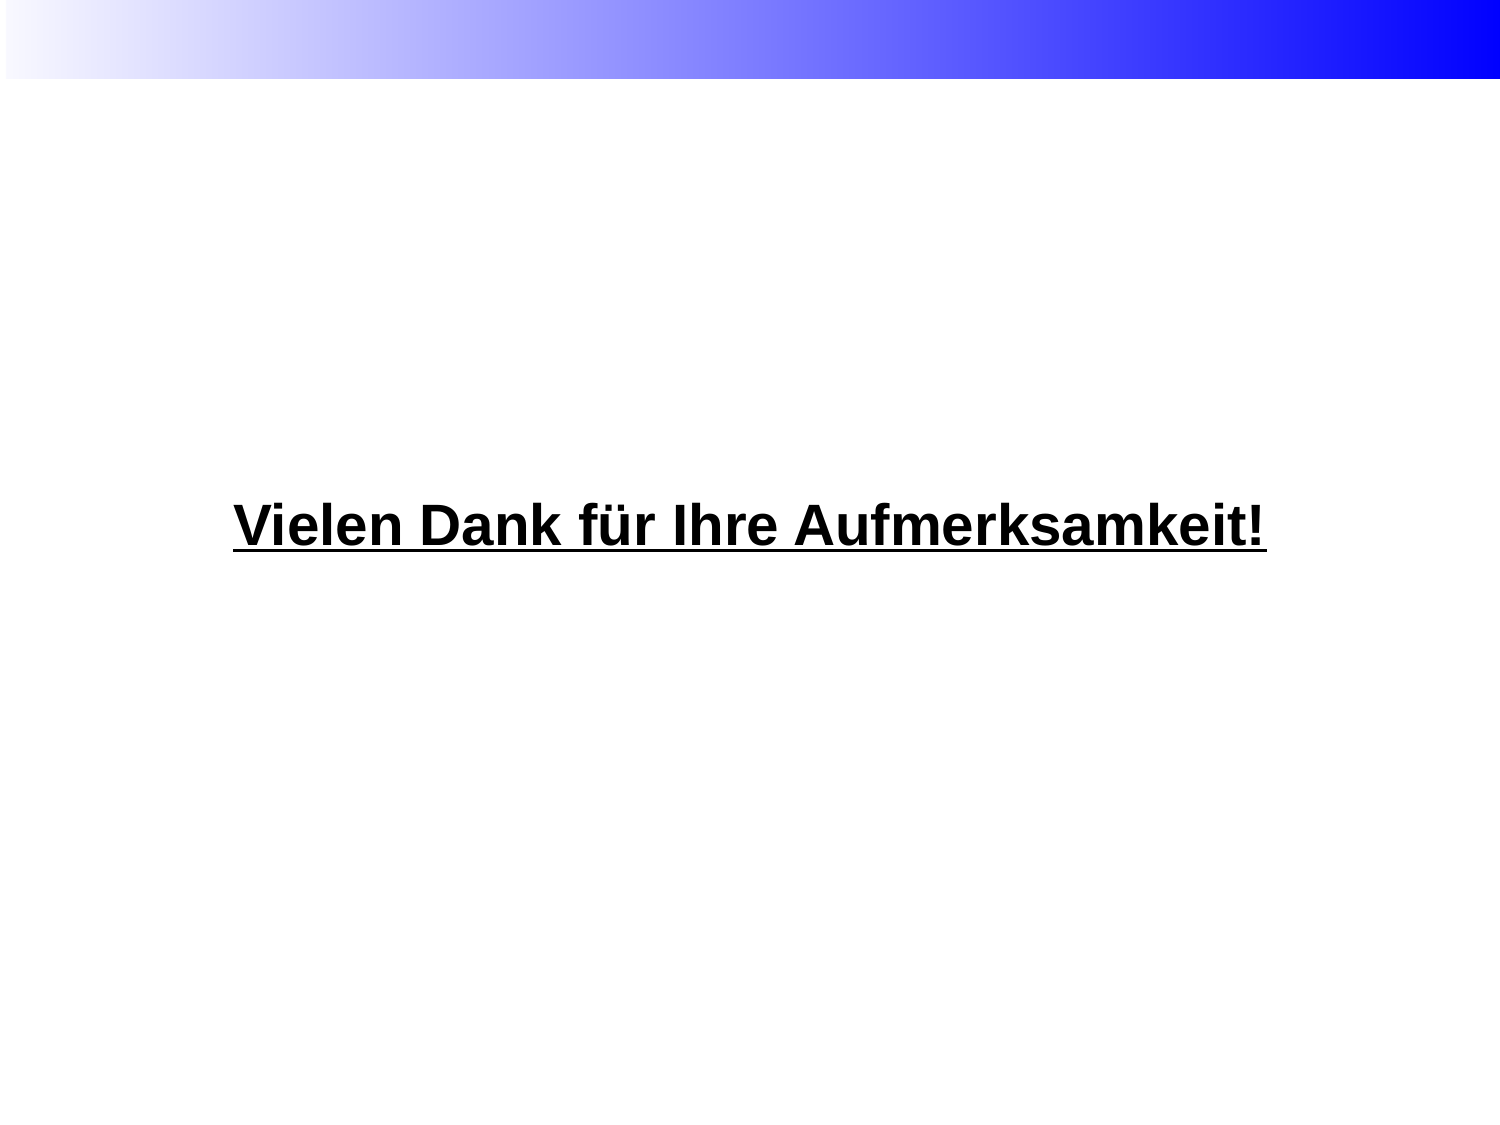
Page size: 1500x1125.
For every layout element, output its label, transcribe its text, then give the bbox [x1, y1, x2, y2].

text_box Vielen Dank für Ihre Aufmerksamkeit! [218, 479, 1365, 705]
